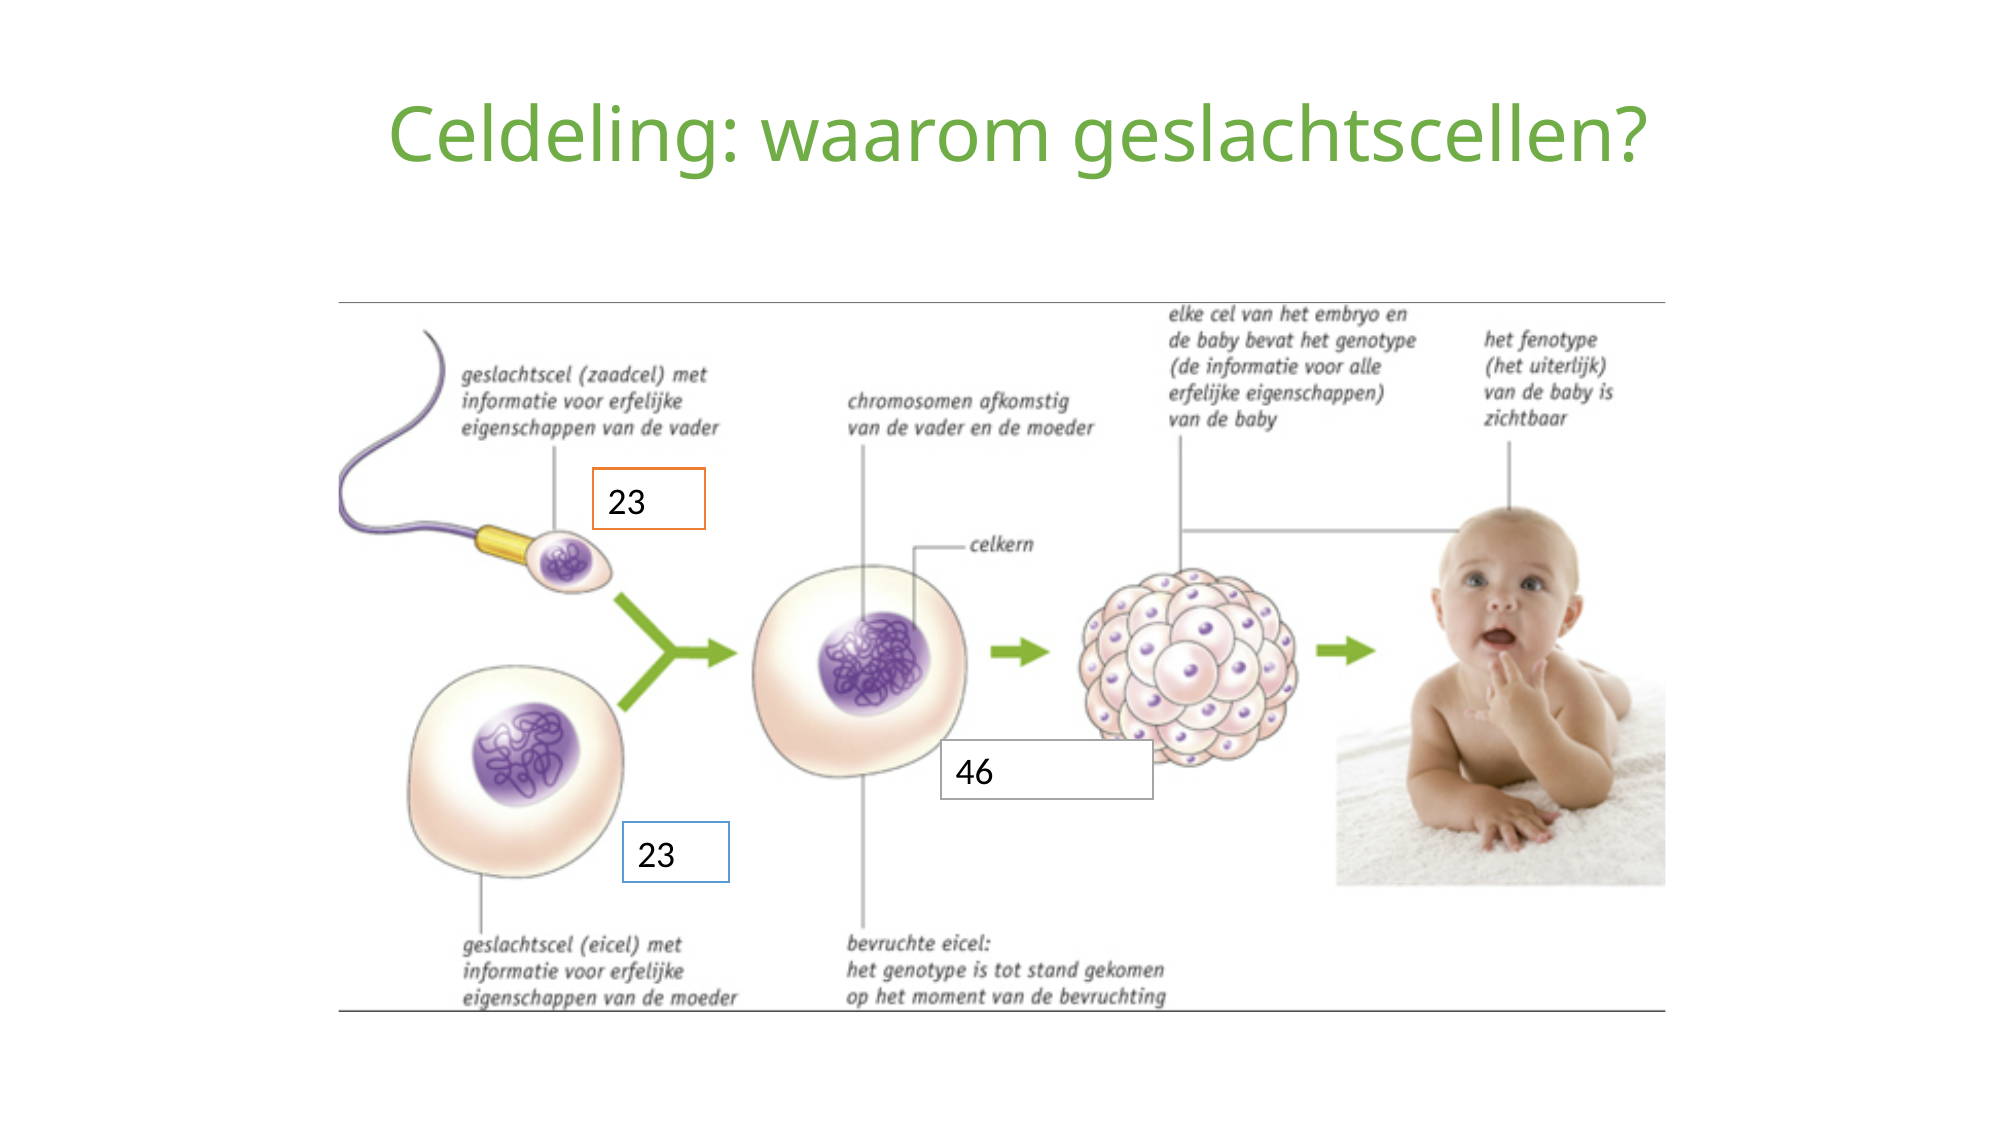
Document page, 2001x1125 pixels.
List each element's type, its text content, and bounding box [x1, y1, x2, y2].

text_box Celdeling: waarom geslachtscellen? [342, 37, 1693, 225]
picture [338, 302, 1666, 1012]
